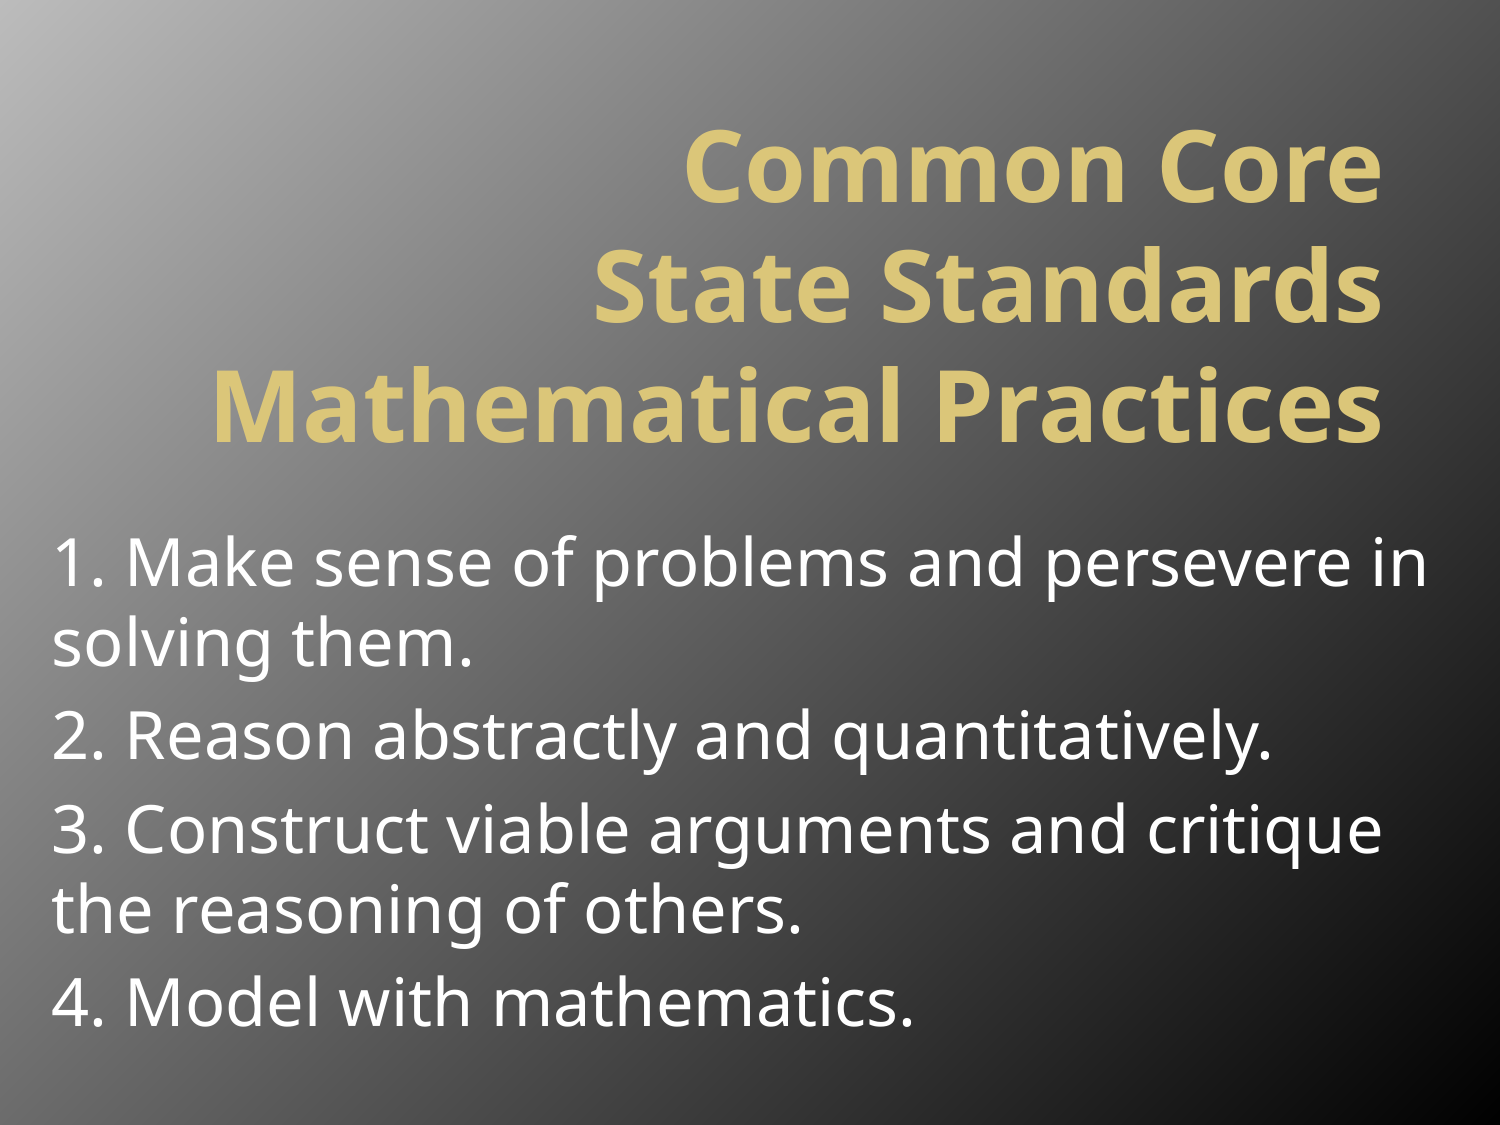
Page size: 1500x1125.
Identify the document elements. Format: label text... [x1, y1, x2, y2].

list 1. Make sense of problems and persevere in solving them. 2. Reason abstractly and quantitatively. 3. Construct viable arguments and critique the reasoning of others. 4. Model with mathematics. [24, 512, 1475, 761]
title Common Core State Standards Mathematical Practices [150, 162, 1400, 463]
